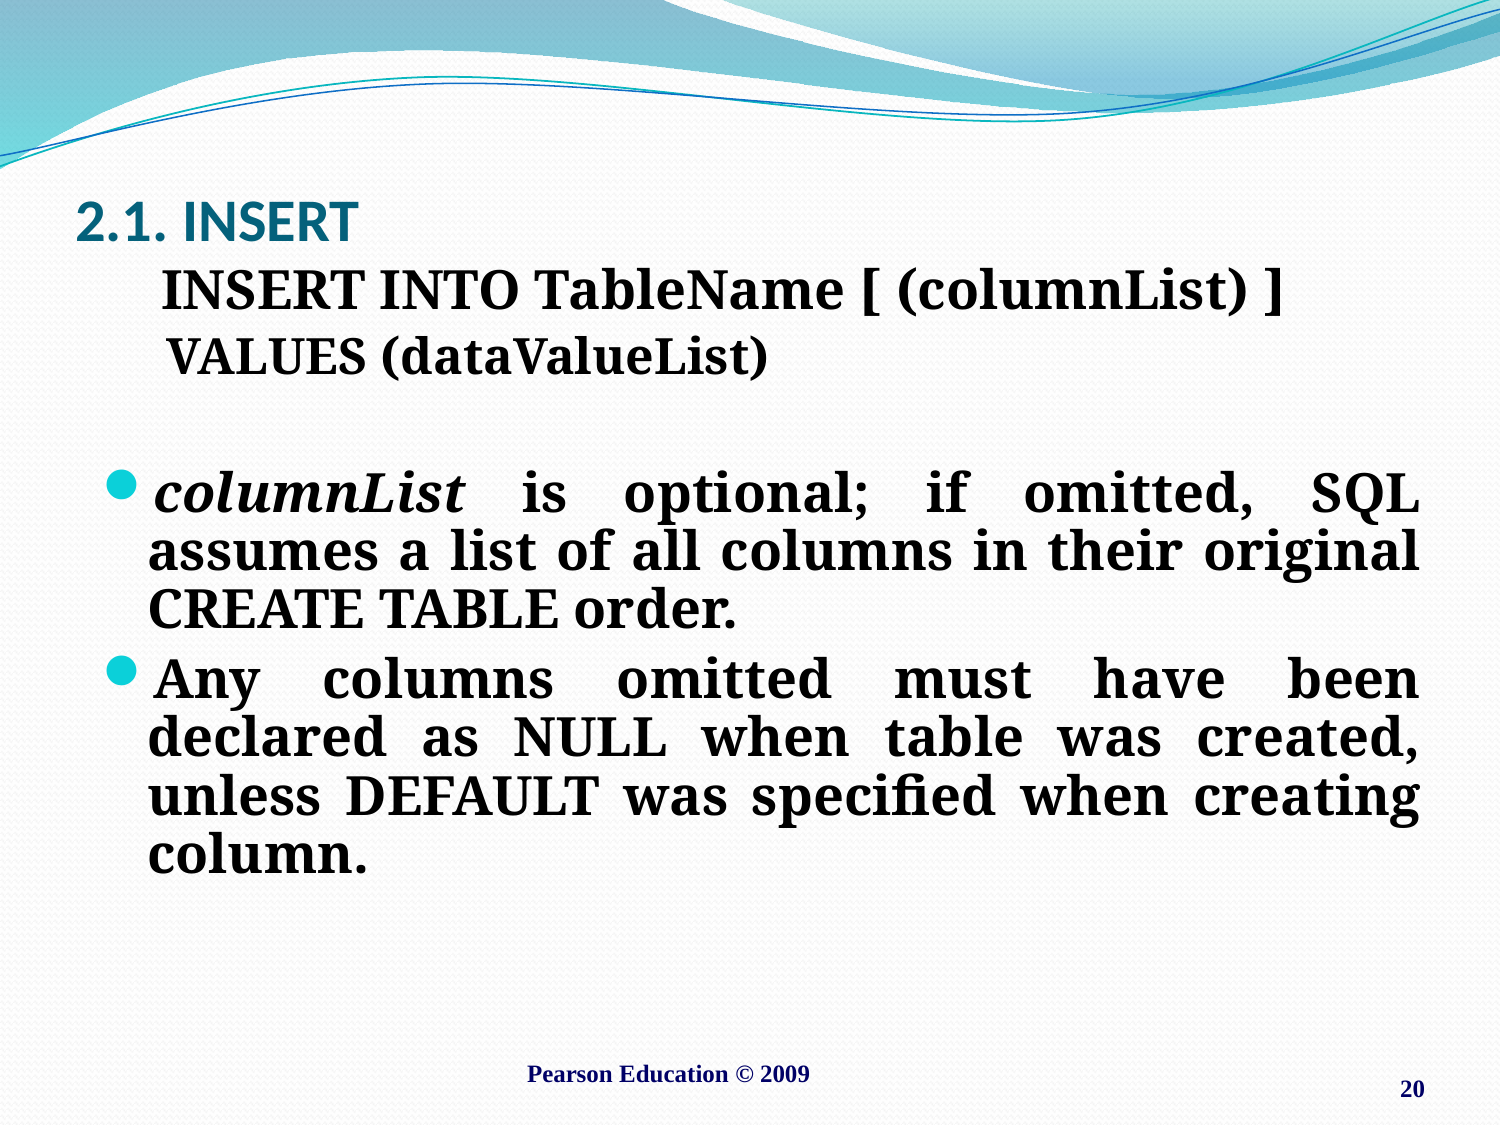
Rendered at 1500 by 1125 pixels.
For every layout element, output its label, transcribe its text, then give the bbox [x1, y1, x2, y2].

list INSERT INTO TableName [ (columnList) ] VALUES (dataValueList) columnList is optional; if omitted, SQL assumes a list of all columns in their original CREATE TABLE order. Any columns omitted must have been declared as NULL when table was created, unless DEFAULT was specified when creating column. [87, 255, 1438, 931]
text_box Pearson Education © 2009 [512, 1050, 1038, 1095]
slide_number 20 [1299, 1042, 1425, 1103]
title 2.1. INSERT [75, 66, 1425, 254]
